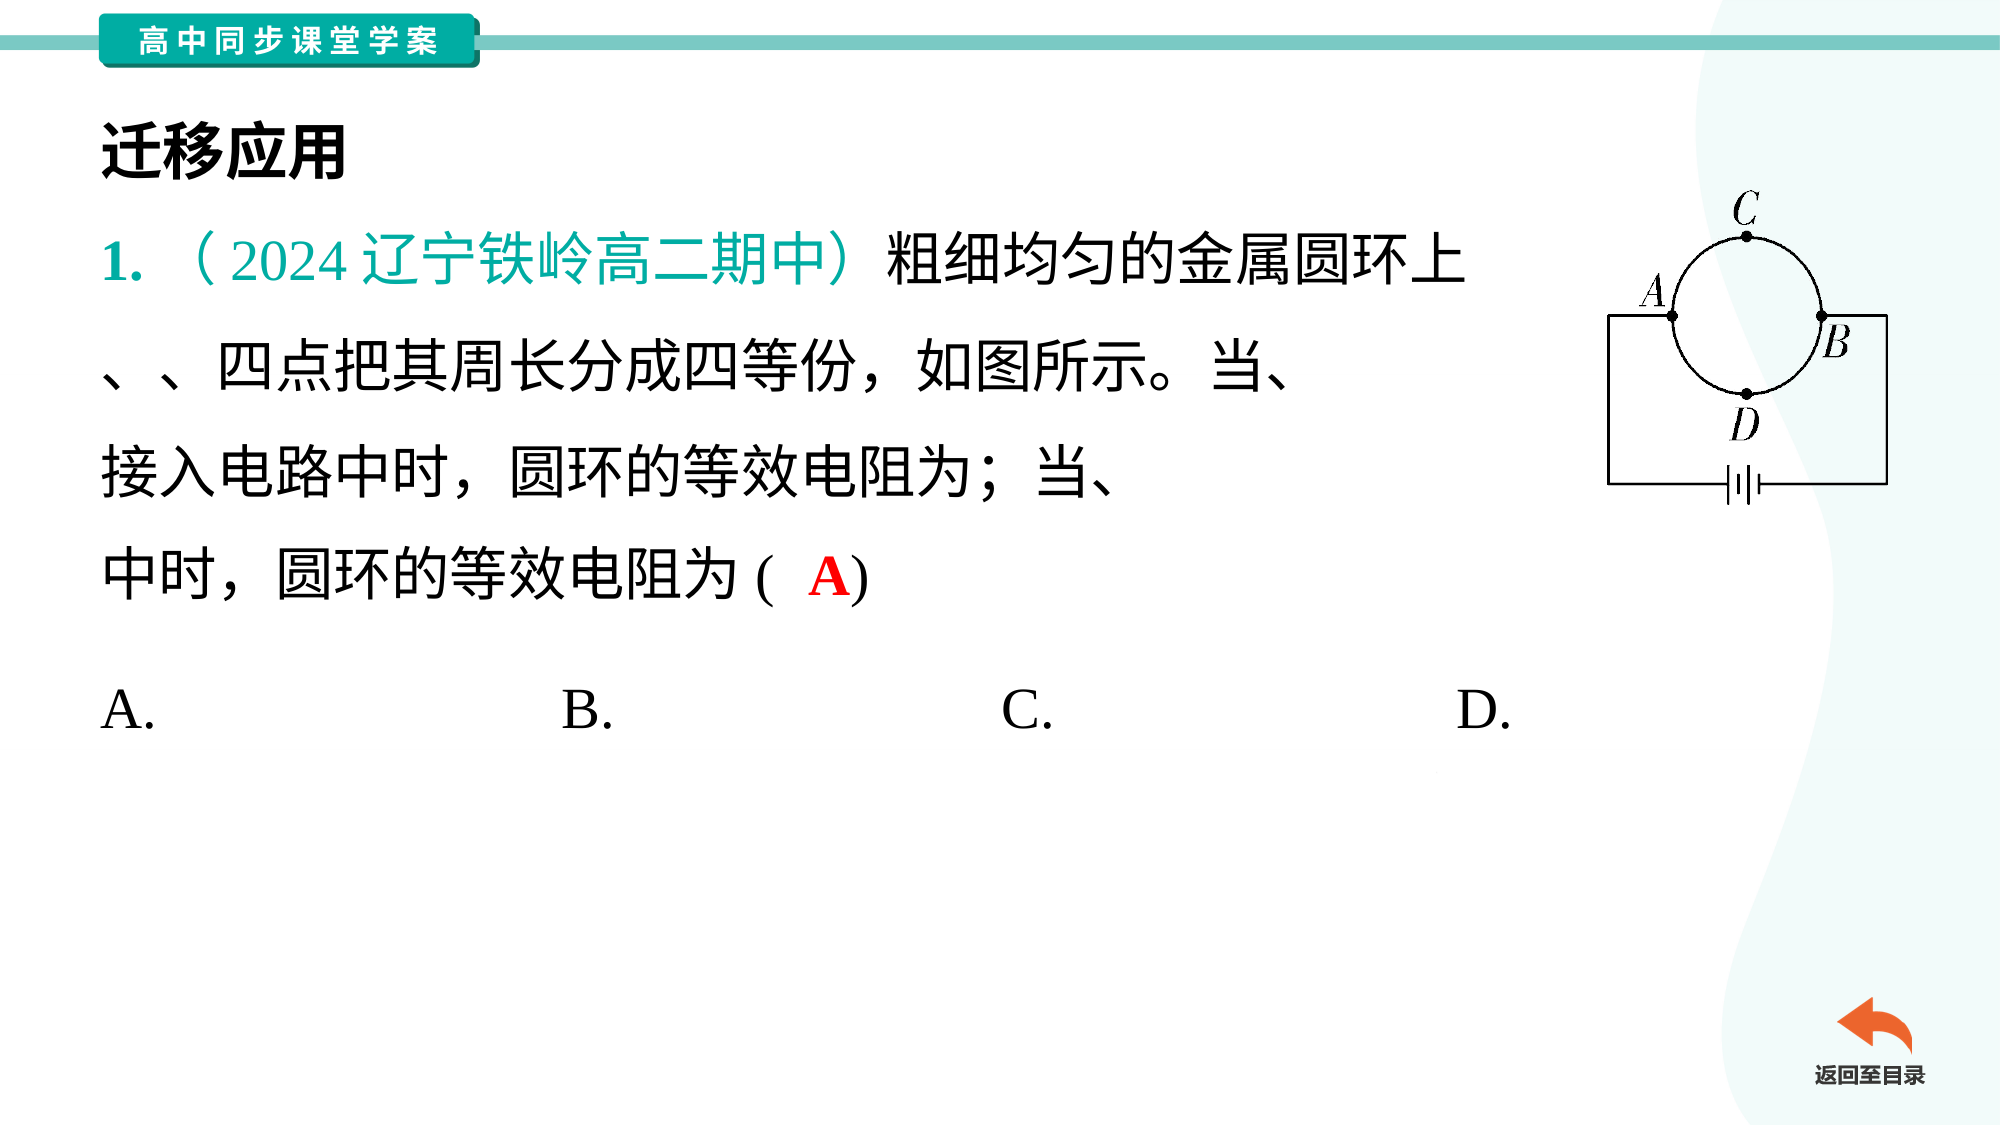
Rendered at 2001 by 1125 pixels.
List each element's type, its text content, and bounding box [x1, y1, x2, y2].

text_box A [787, 502, 873, 596]
text_box 迁移应用 [100, 76, 1899, 248]
picture [0, 0, 2000, 1125]
